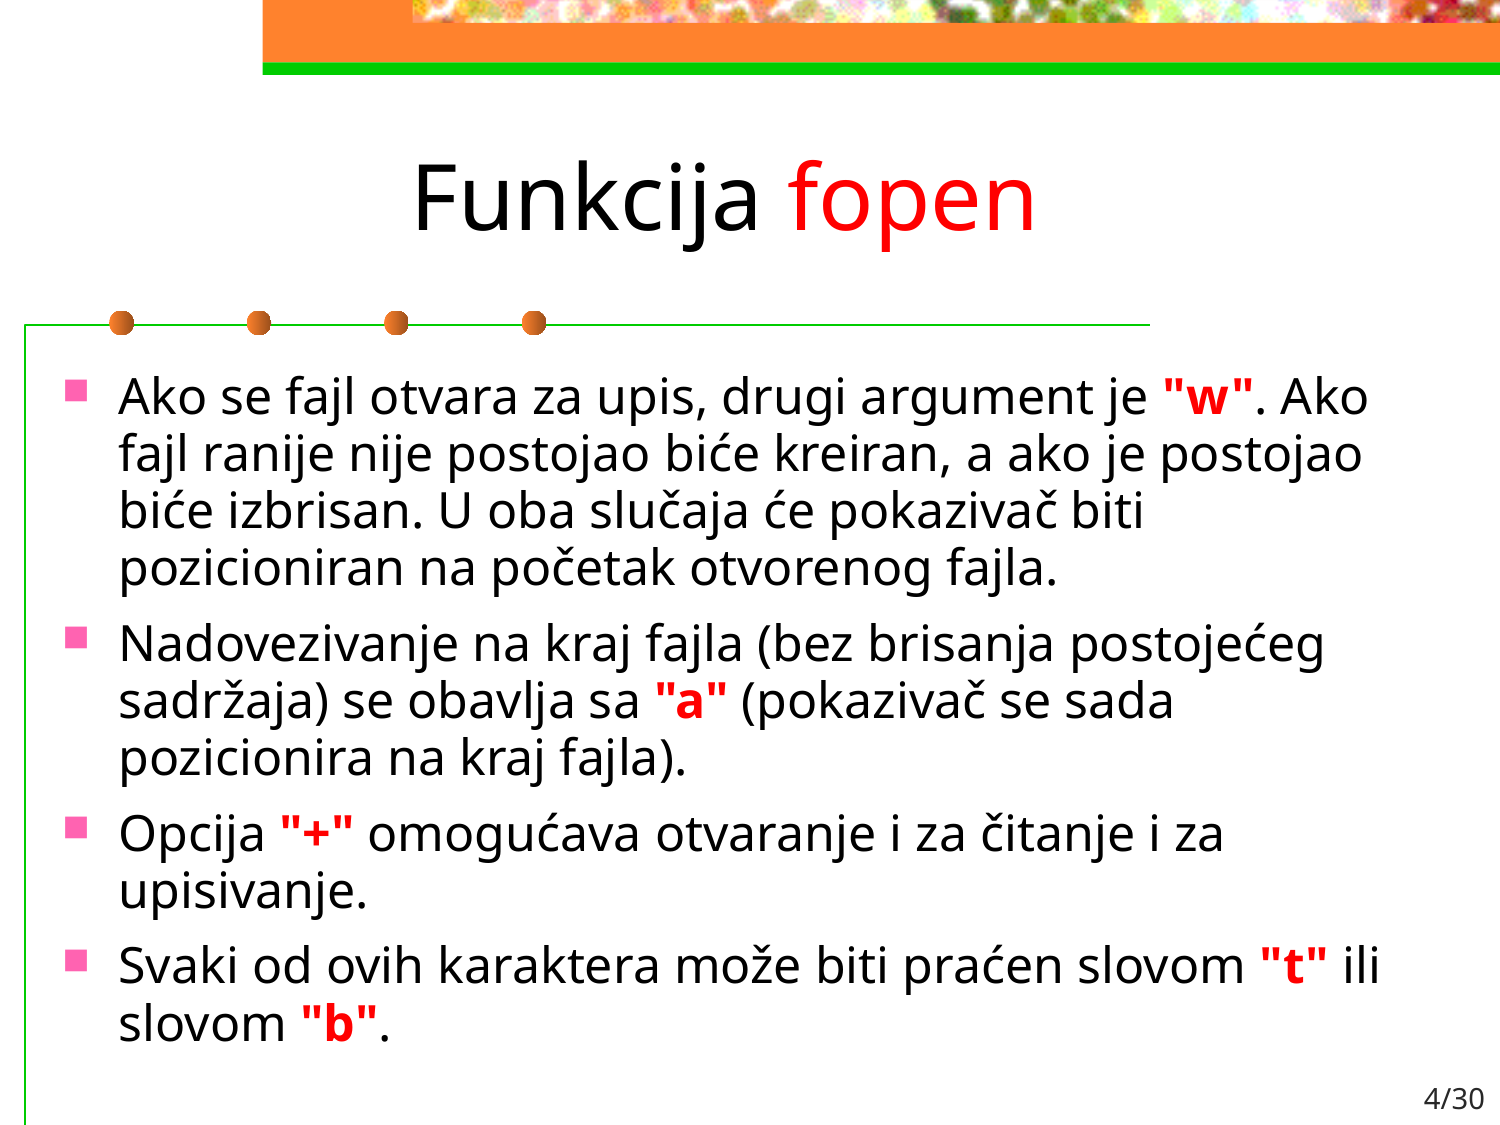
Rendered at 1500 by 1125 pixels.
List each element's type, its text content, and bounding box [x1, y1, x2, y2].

picture [412, 0, 1500, 23]
list Ako se fajl otvara za upis, drugi argument je "w". Ako fajl ranije nije postojao biće kreiran, a ako je postojao biće izbrisan. U oba slučaja će pokazivač biti pozicioniran na početak otvorenog fajla. Nadovezivanje na kraj fajla (bez brisanja postojećeg sadržaja) se obavlja sa "a" (pokazivač se sada pozicionira na kraj fajla). Opcija "+" omogućava otvaranje i za čitanje i za upisivanje. Svaki od ovih karaktera može biti praćen slovom "t" ili slovom "b". [47, 361, 1447, 1083]
title Funkcija fopen [87, 99, 1363, 288]
text_box 4/30 [1374, 1072, 1500, 1123]
